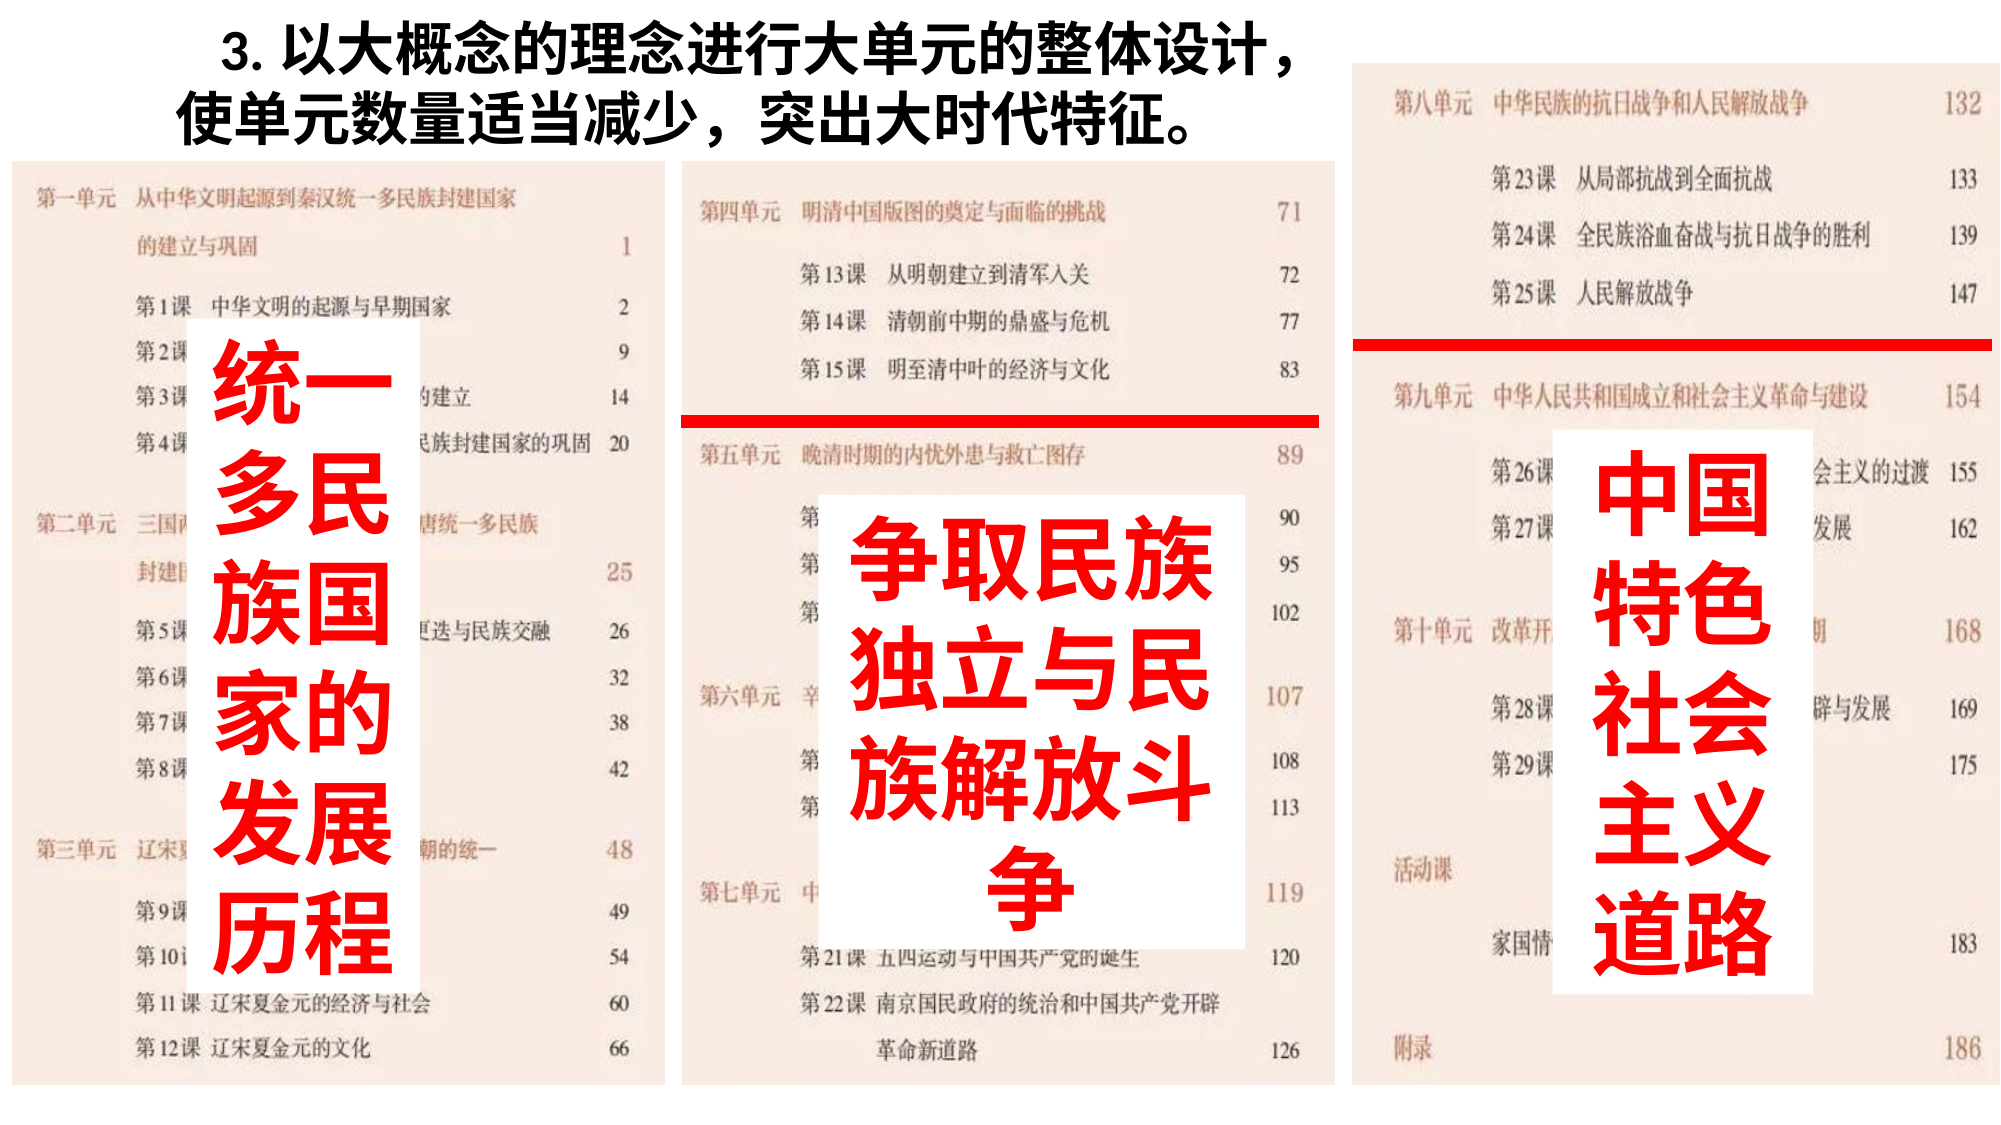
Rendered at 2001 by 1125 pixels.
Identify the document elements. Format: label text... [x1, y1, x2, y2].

picture [12, 161, 665, 1085]
picture [1352, 63, 2000, 1085]
picture [682, 161, 1335, 1085]
text_box 3.以大概念的理念进行大单元的整体设计，使单元数量适当减少，突出大时代特征。 [4, 5, 1326, 160]
